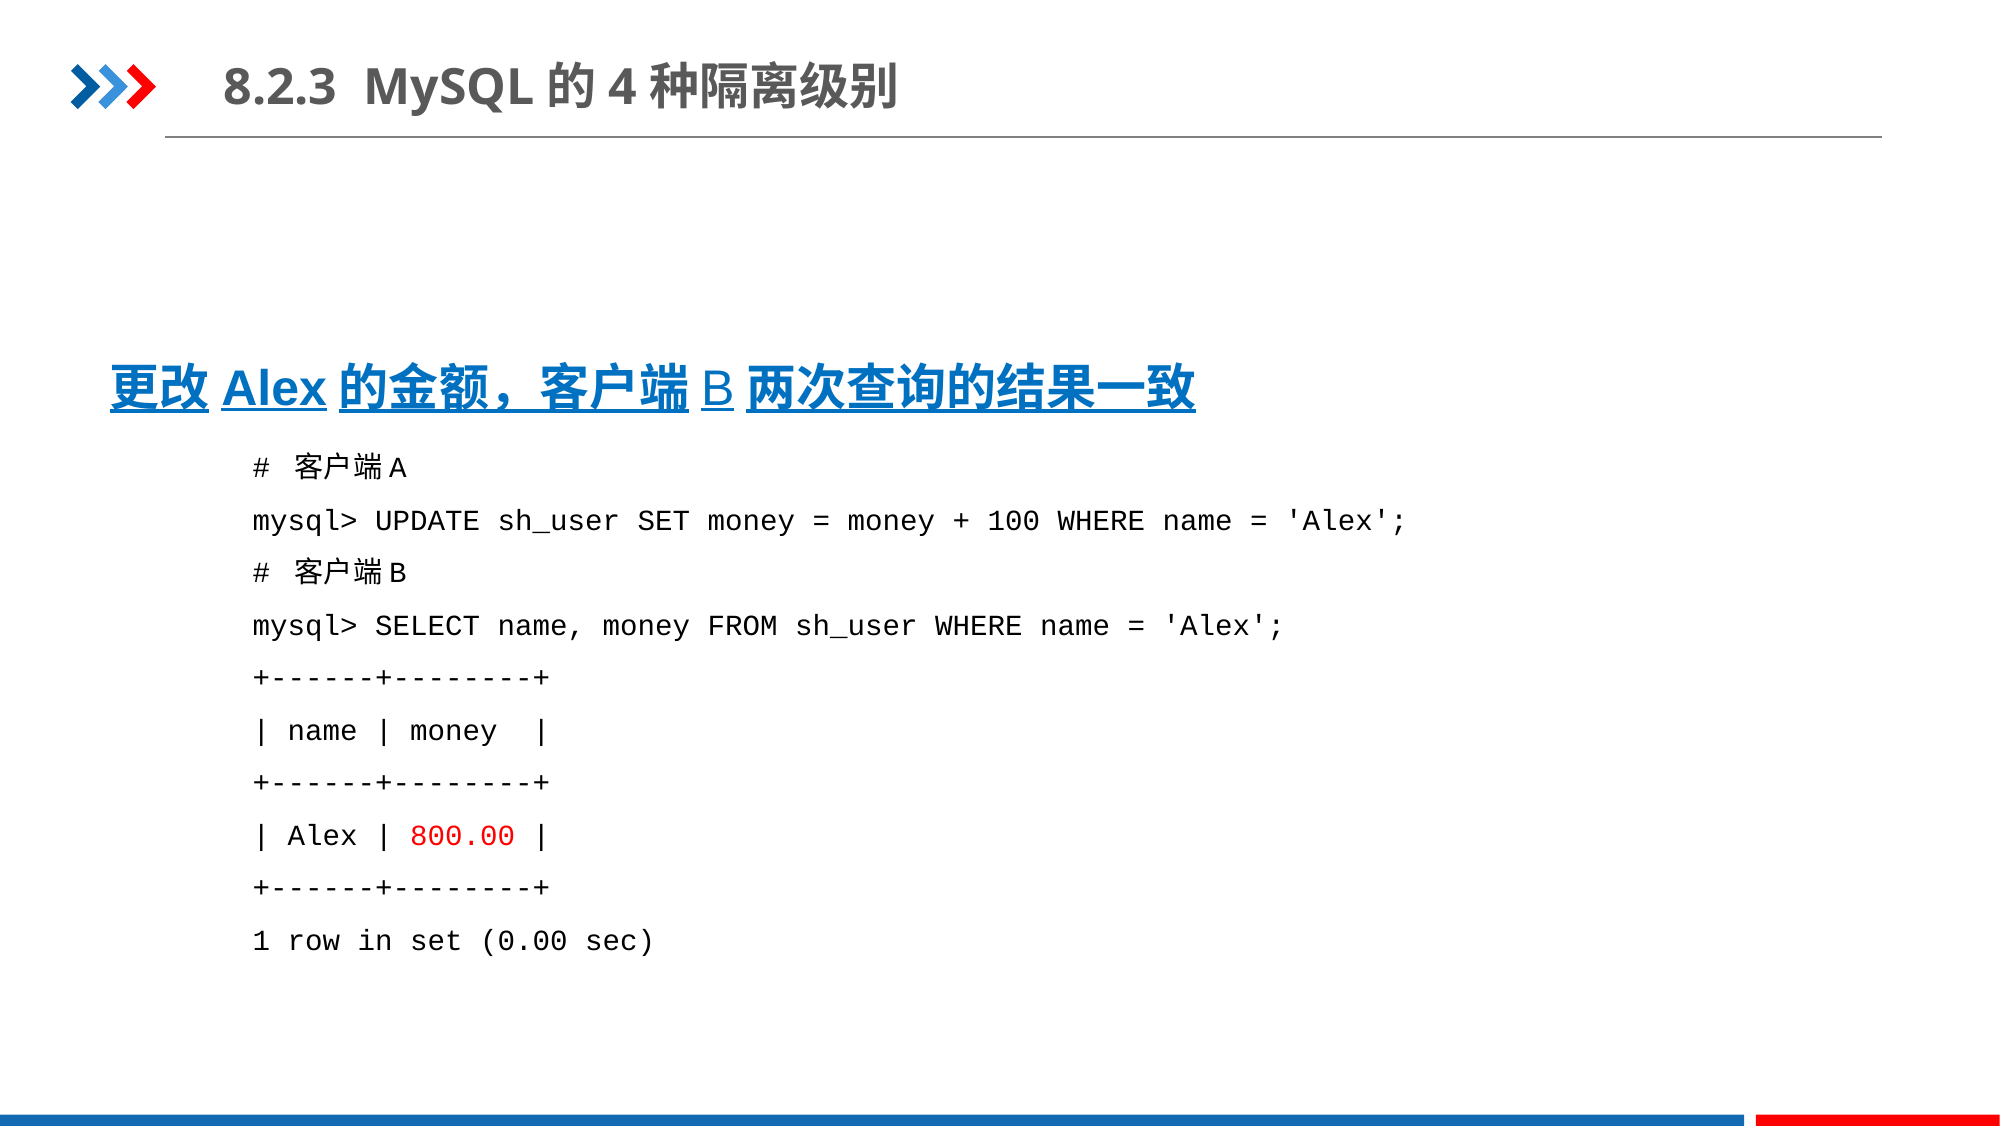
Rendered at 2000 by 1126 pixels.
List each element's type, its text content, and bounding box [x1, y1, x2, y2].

text_box 8.2.3 MySQL的4种隔离级别 [187, 42, 936, 126]
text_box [199, 347, 1426, 965]
